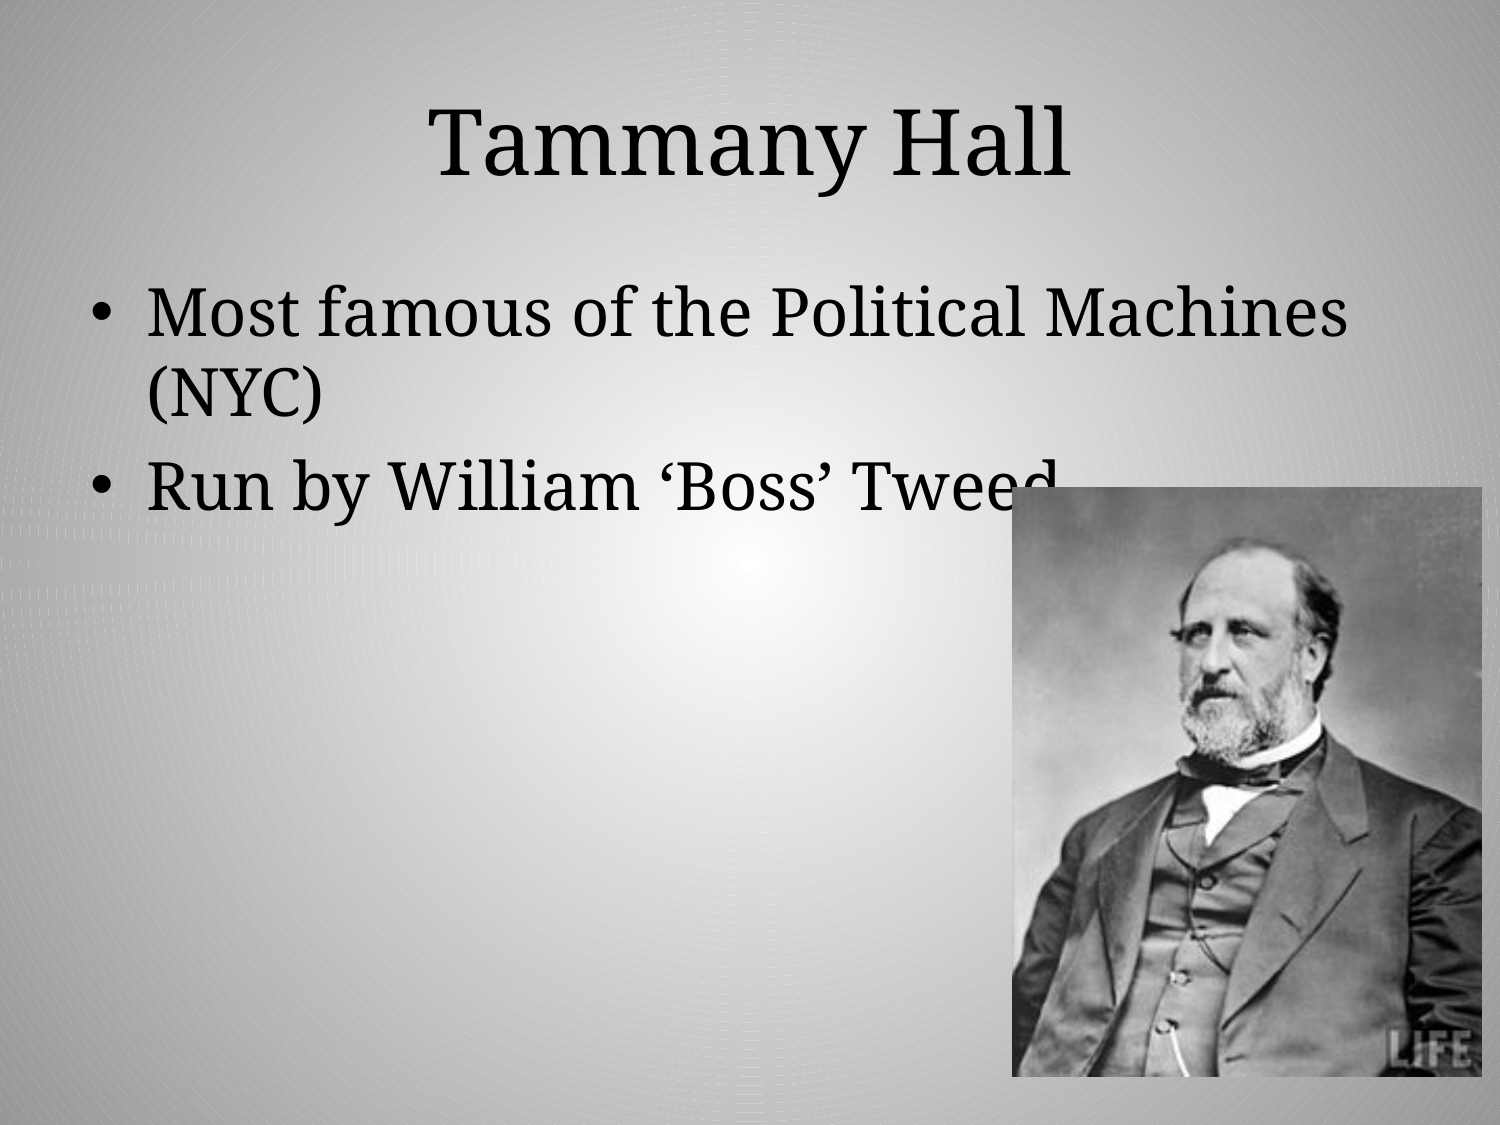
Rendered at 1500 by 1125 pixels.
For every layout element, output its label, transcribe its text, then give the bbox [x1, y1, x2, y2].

picture [1012, 487, 1482, 1078]
list Most famous of the Political Machines (NYC) Run by William ‘Boss’ Tweed [75, 262, 1425, 1005]
title Tammany Hall [75, 45, 1425, 233]
